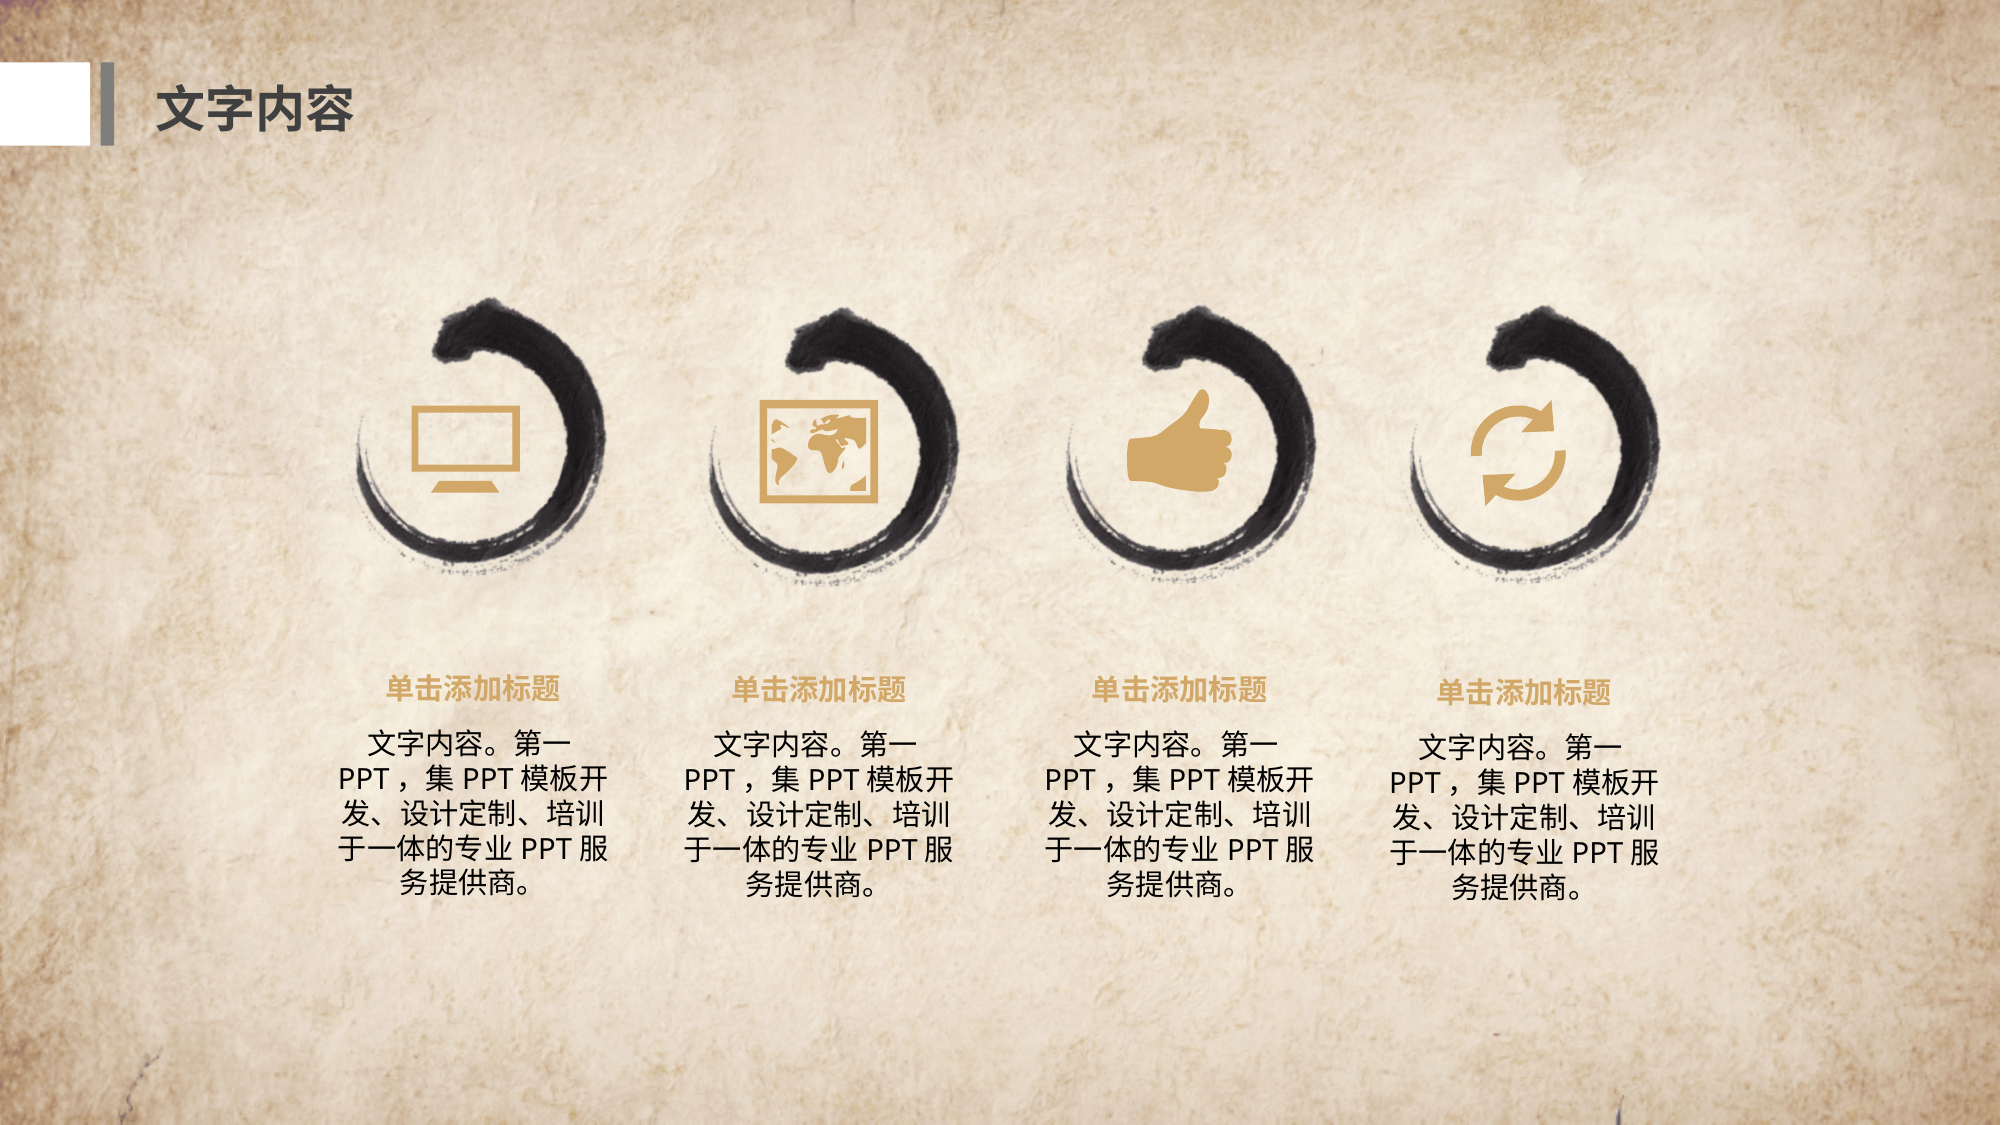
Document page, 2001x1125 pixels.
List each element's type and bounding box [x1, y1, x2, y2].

picture [0, 0, 2000, 1125]
text_box [0, 62, 115, 146]
